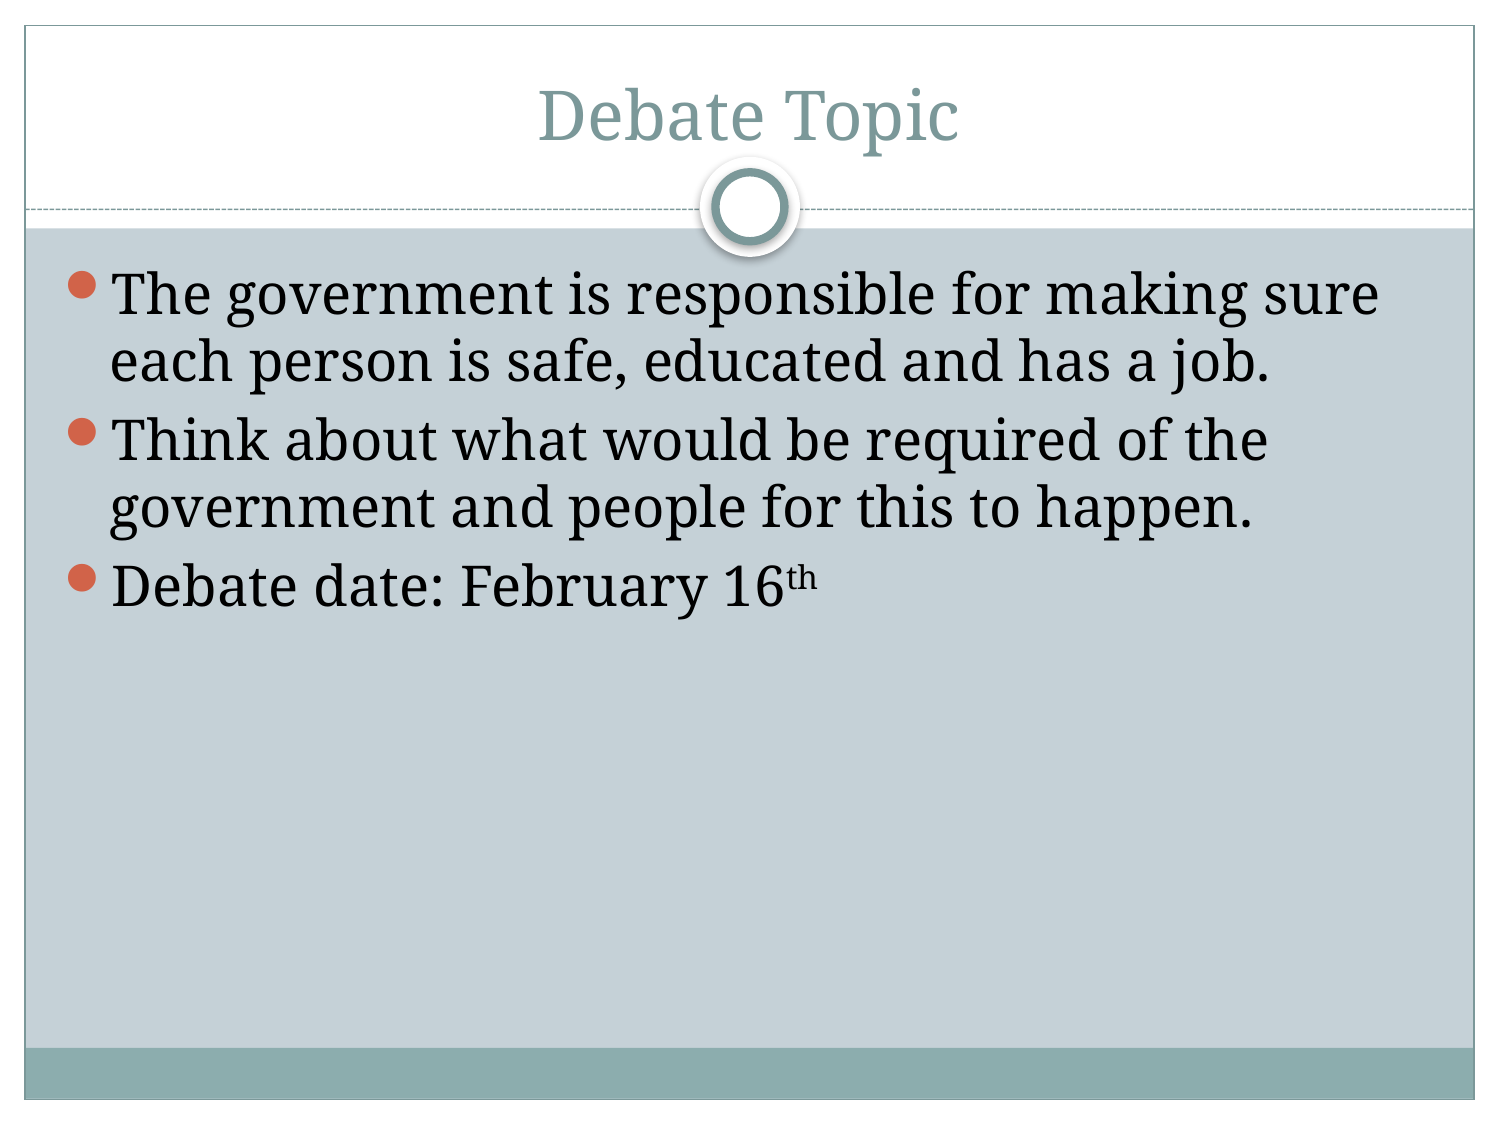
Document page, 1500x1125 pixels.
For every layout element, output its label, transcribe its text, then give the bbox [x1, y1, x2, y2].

title Debate Topic [49, 37, 1450, 162]
list The government is responsible for making sure each person is safe, educated and has a job. Think about what would be required of the government and people for this to happen. Debate date: February 16th [49, 250, 1445, 1001]
